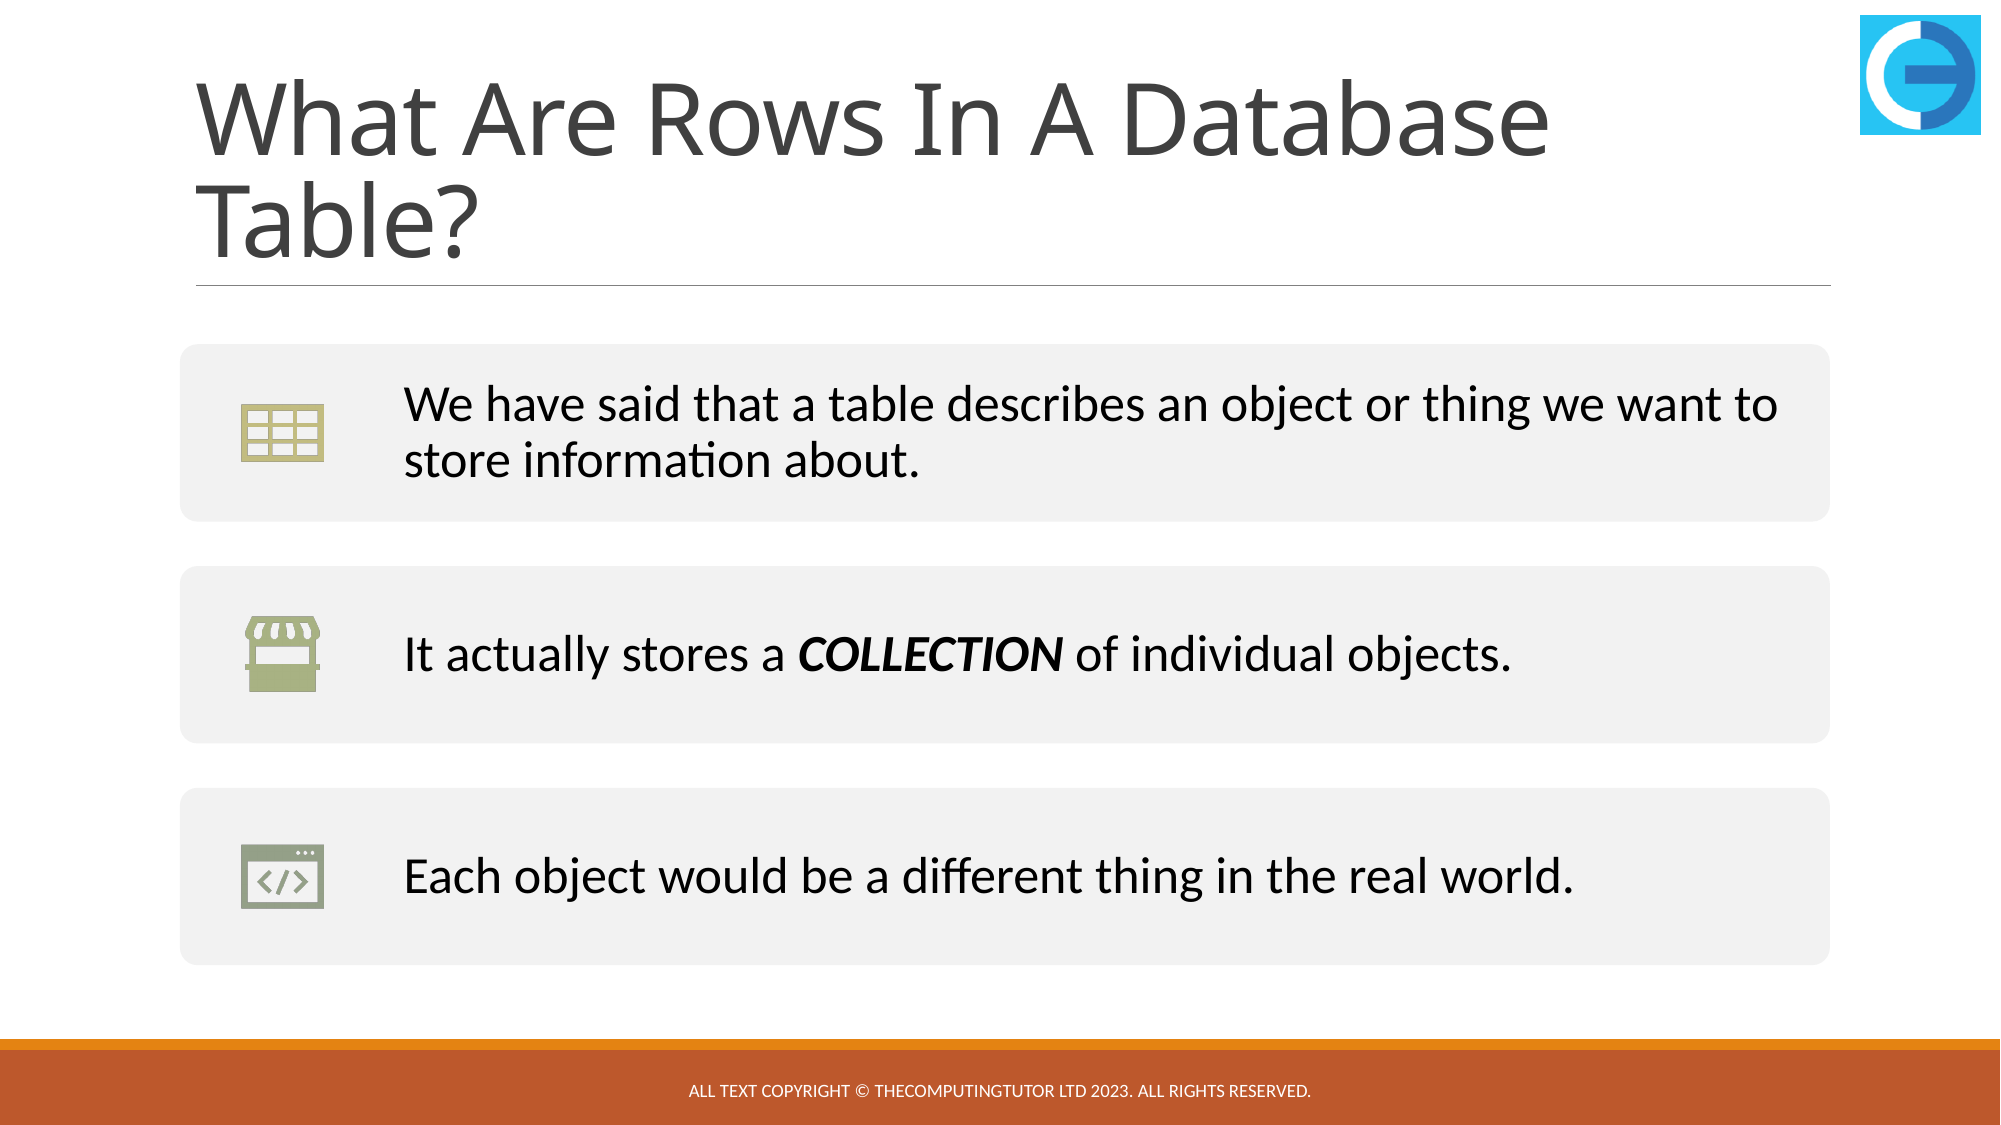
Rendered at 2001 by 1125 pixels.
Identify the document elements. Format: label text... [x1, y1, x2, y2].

footer All text copyright © TheComputingTutor Ltd 2023. All rights Reserved. [604, 1059, 1396, 1120]
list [179, 343, 1831, 966]
title What Are Rows In A Database Table? [180, 47, 1830, 285]
picture [1860, 15, 1981, 135]
